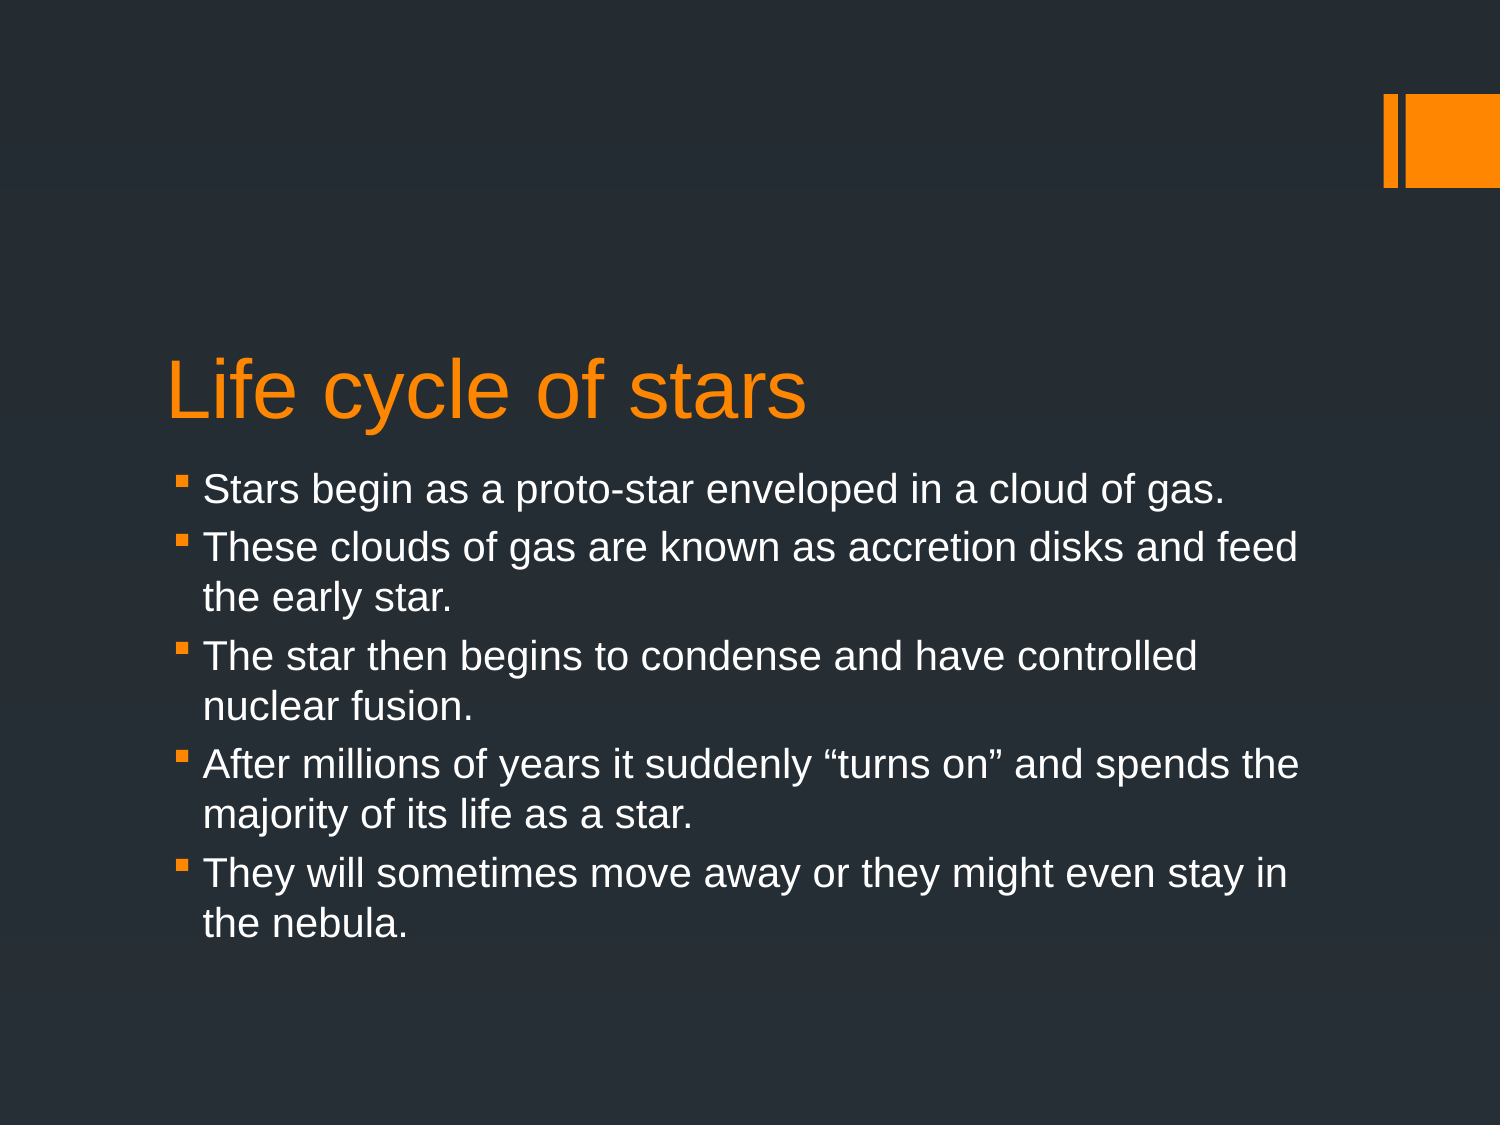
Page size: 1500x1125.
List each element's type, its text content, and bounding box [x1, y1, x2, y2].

title Life cycle of stars [150, 253, 1350, 443]
list Stars begin as a proto-star enveloped in a cloud of gas. These clouds of gas are known as accretion disks and feed the early star. The star then begins to condense and have controlled nuclear fusion. After millions of years it suddenly “turns on” and spends the majority of its life as a star. They will sometimes move away or they might even stay in the nebula. [150, 454, 1350, 1035]
